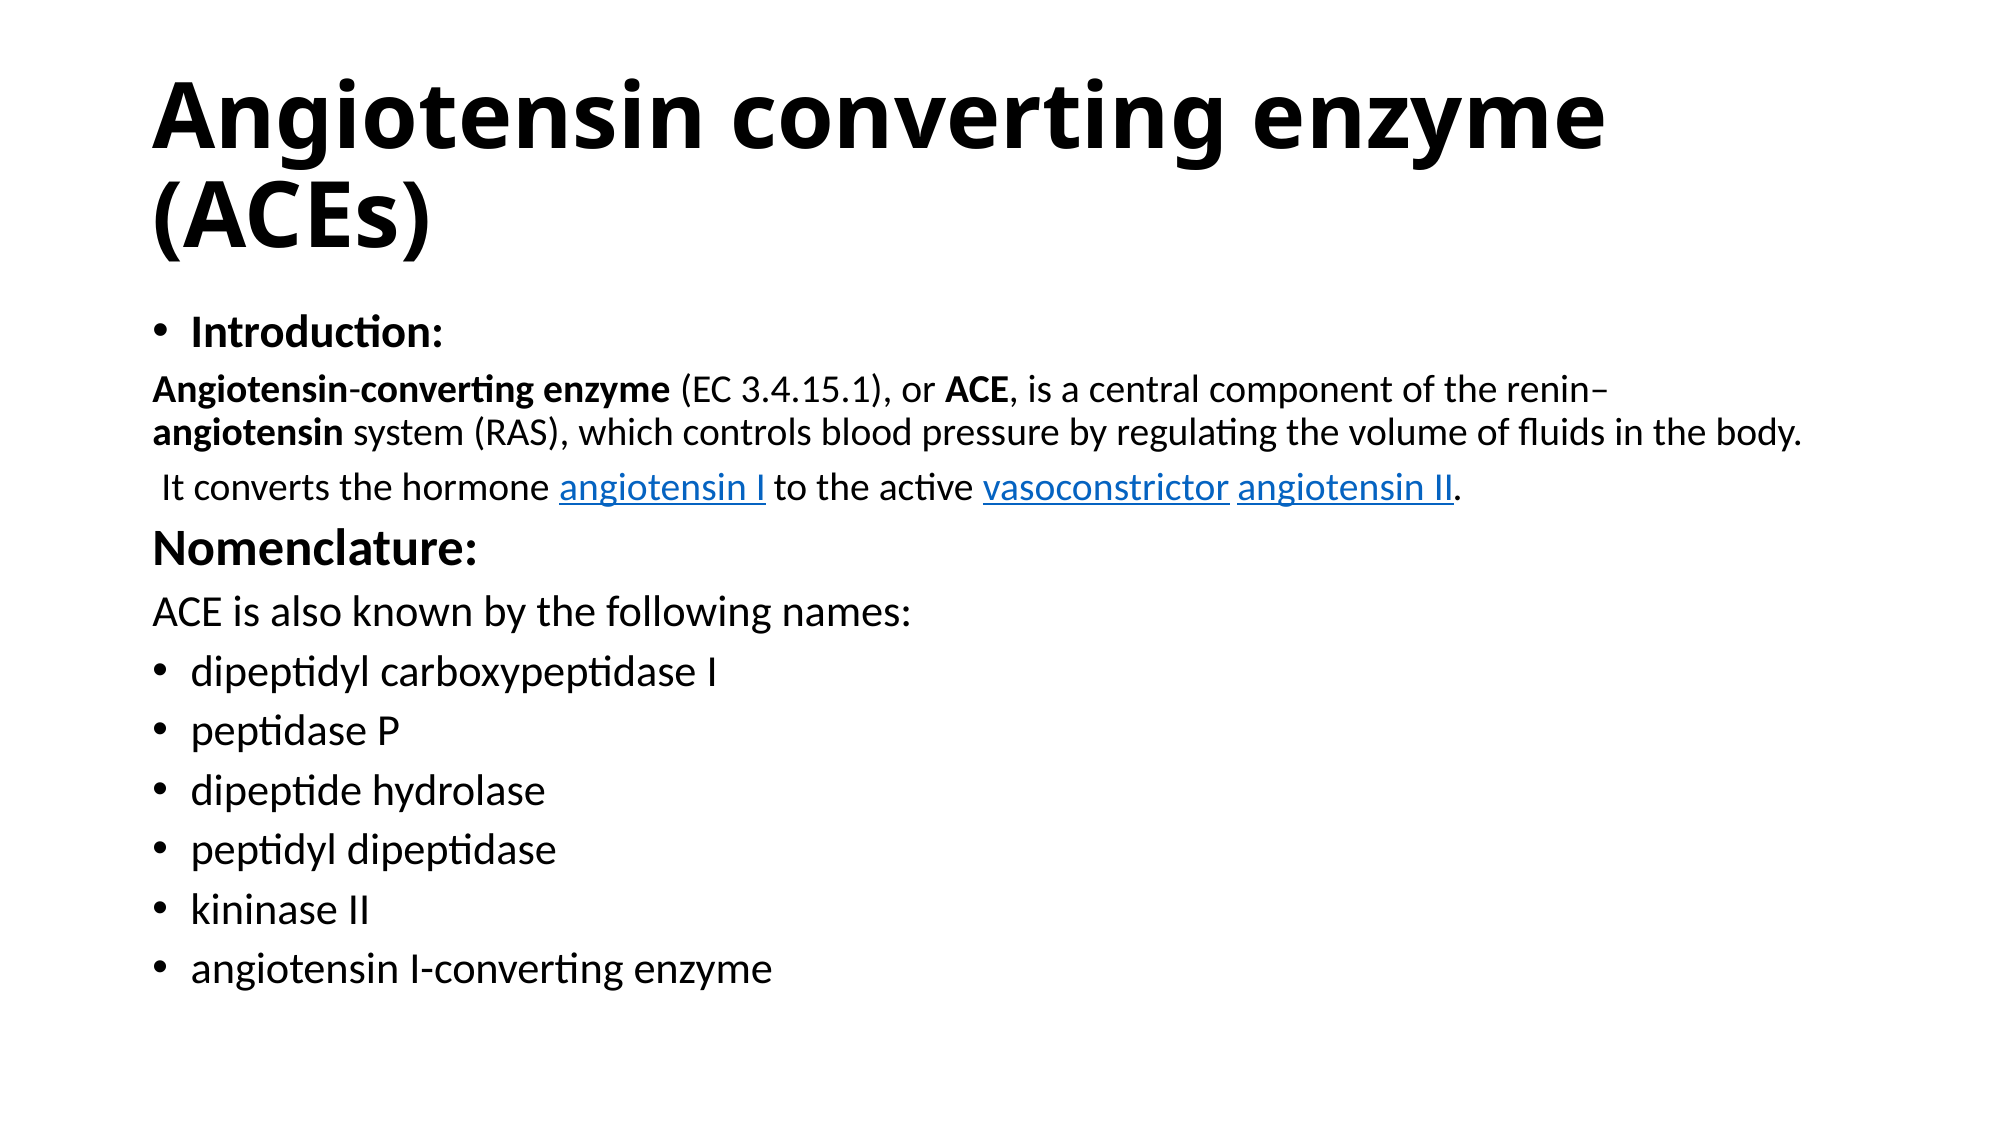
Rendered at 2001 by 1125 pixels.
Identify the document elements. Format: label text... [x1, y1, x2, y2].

title Angiotensin converting enzyme (ACEs) [137, 59, 1863, 278]
list Introduction: Angiotensin-converting enzyme (EC 3.4.15.1), or ACE, is a central component of the renin–angiotensin system (RAS), which controls blood pressure by regulating the volume of fluids in the body. It converts the hormone angiotensin I to the active vasoconstrictor angiotensin II. Nomenclature: ACE is also known by the following names: dipeptidyl carboxypeptidase I peptidase P dipeptide hydrolase peptidyl dipeptidase kininase II angiotensin I-converting enzyme [137, 299, 1863, 1014]
